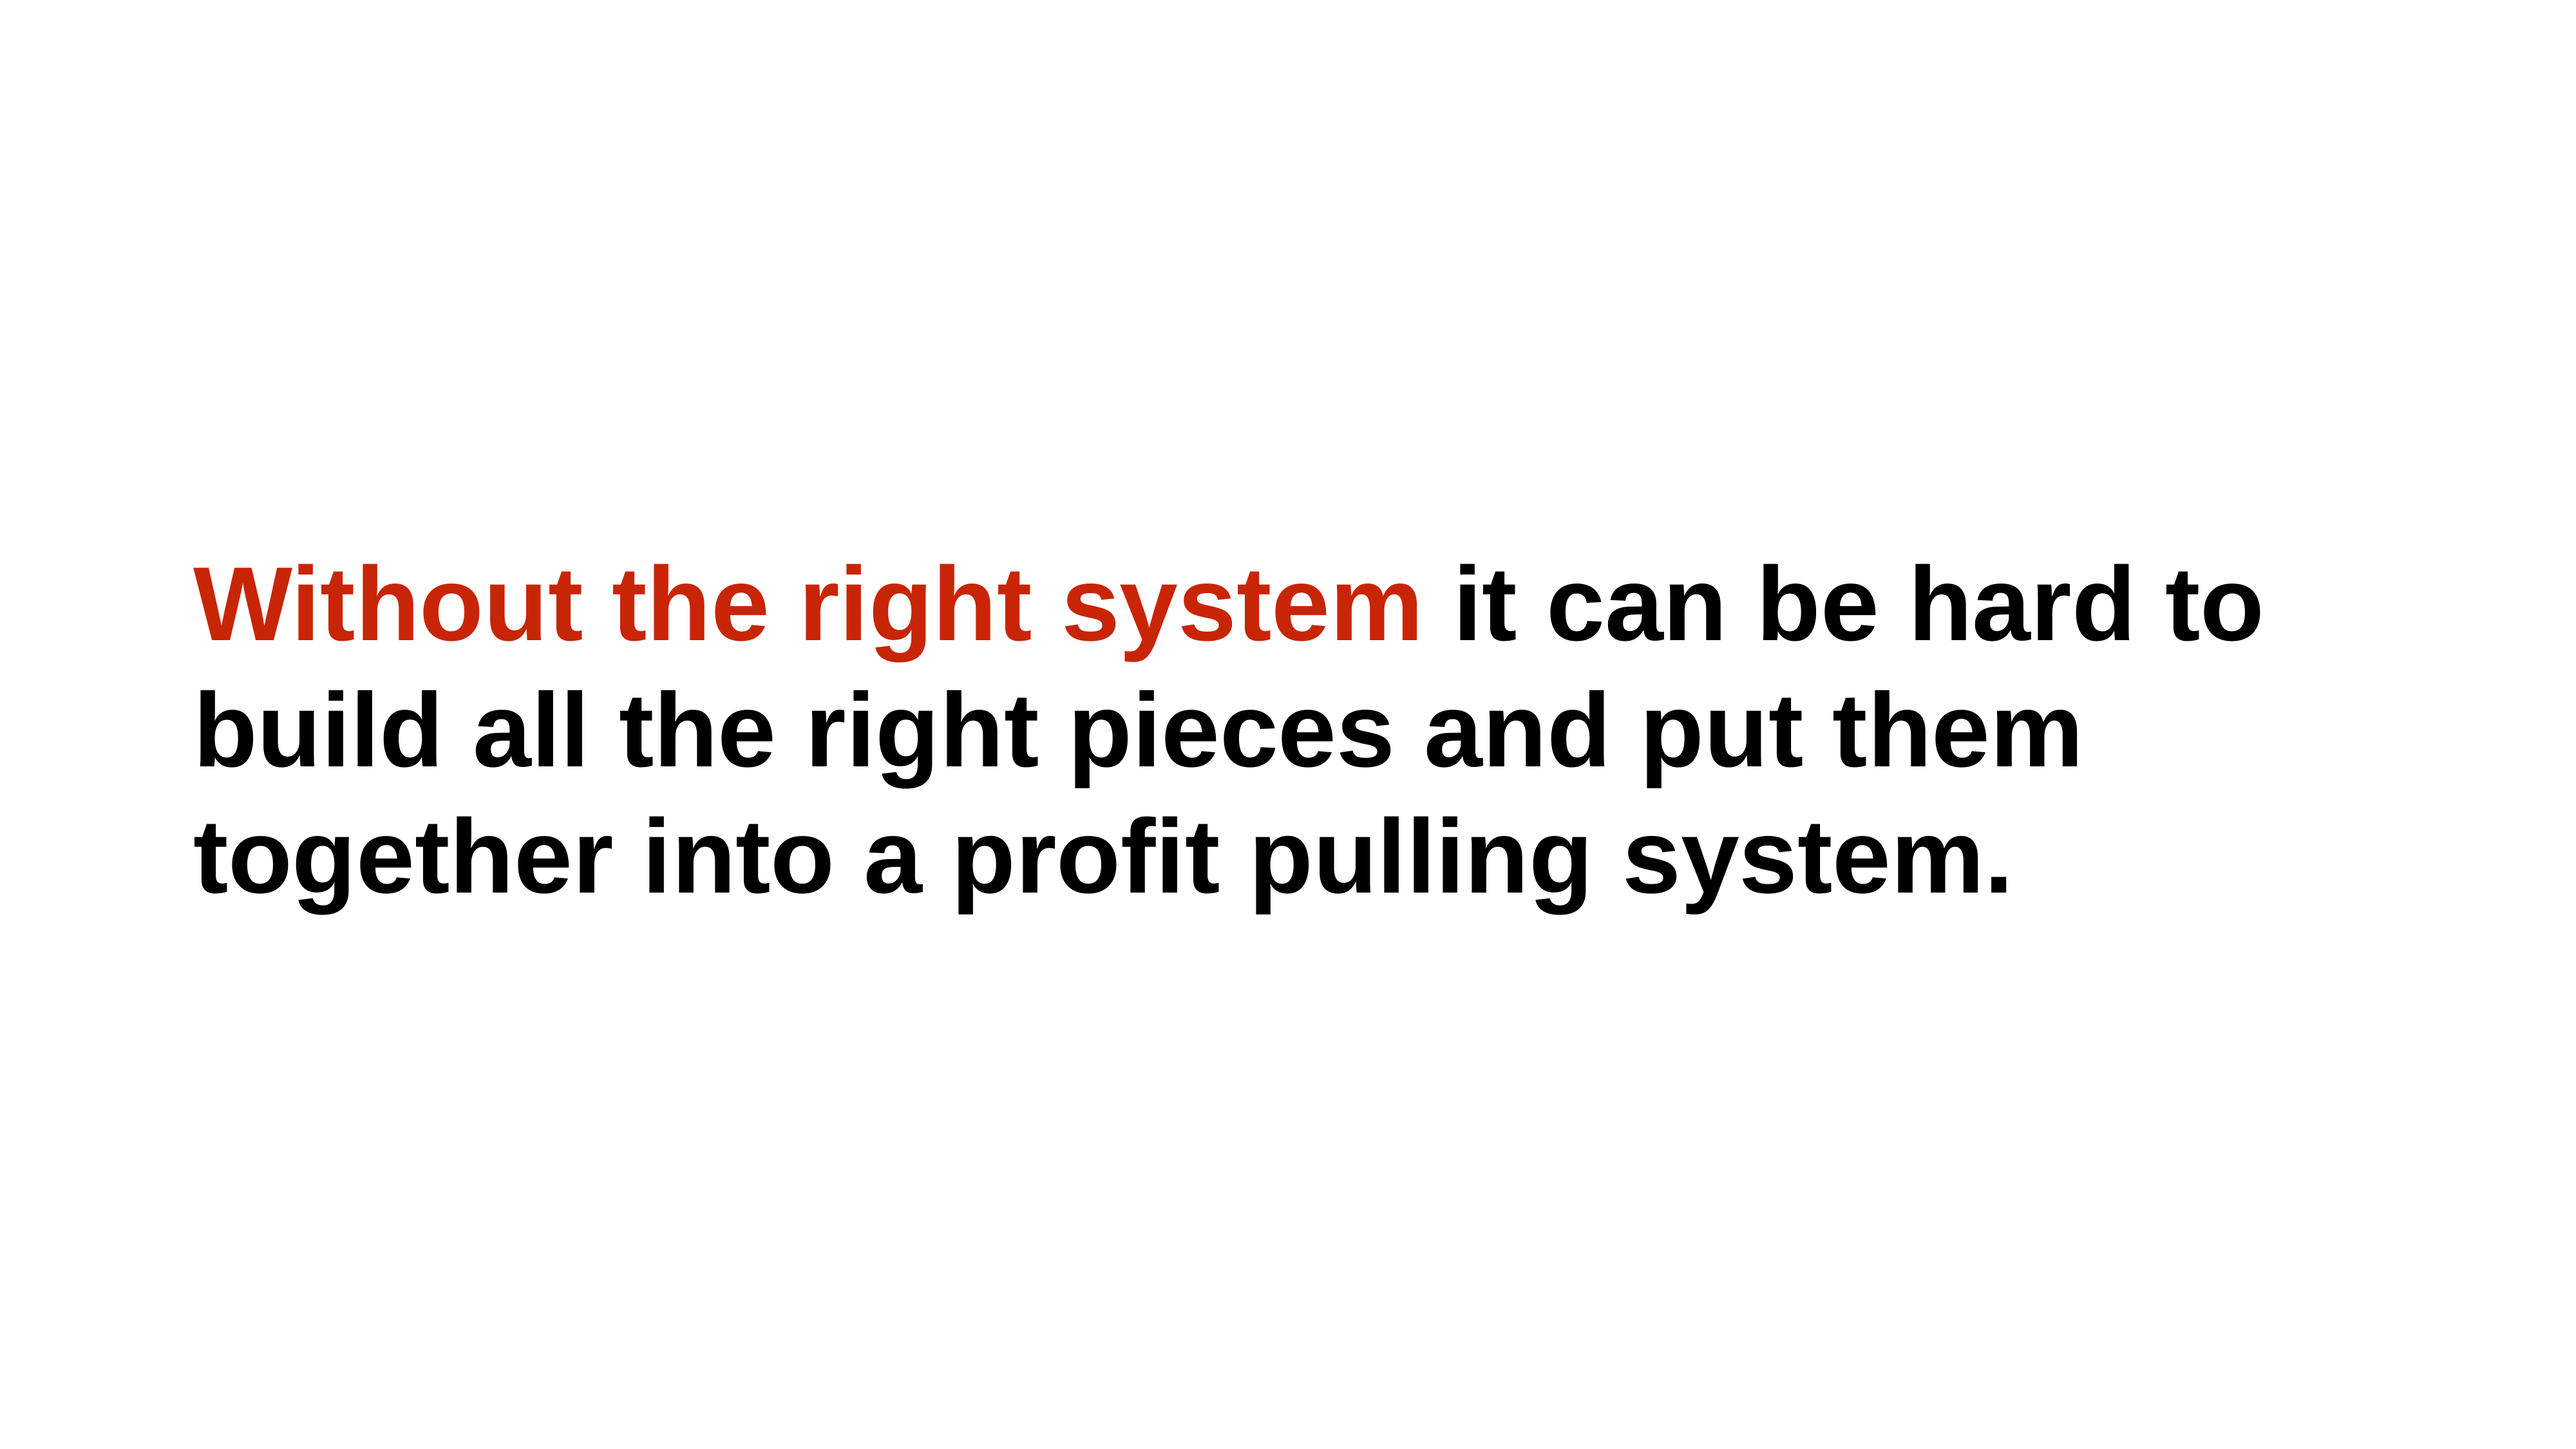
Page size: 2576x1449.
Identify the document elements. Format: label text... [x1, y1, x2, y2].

title Without the right system it can be hard to build all the right pieces and put them together into a profit pulling system. [187, 478, 2389, 971]
